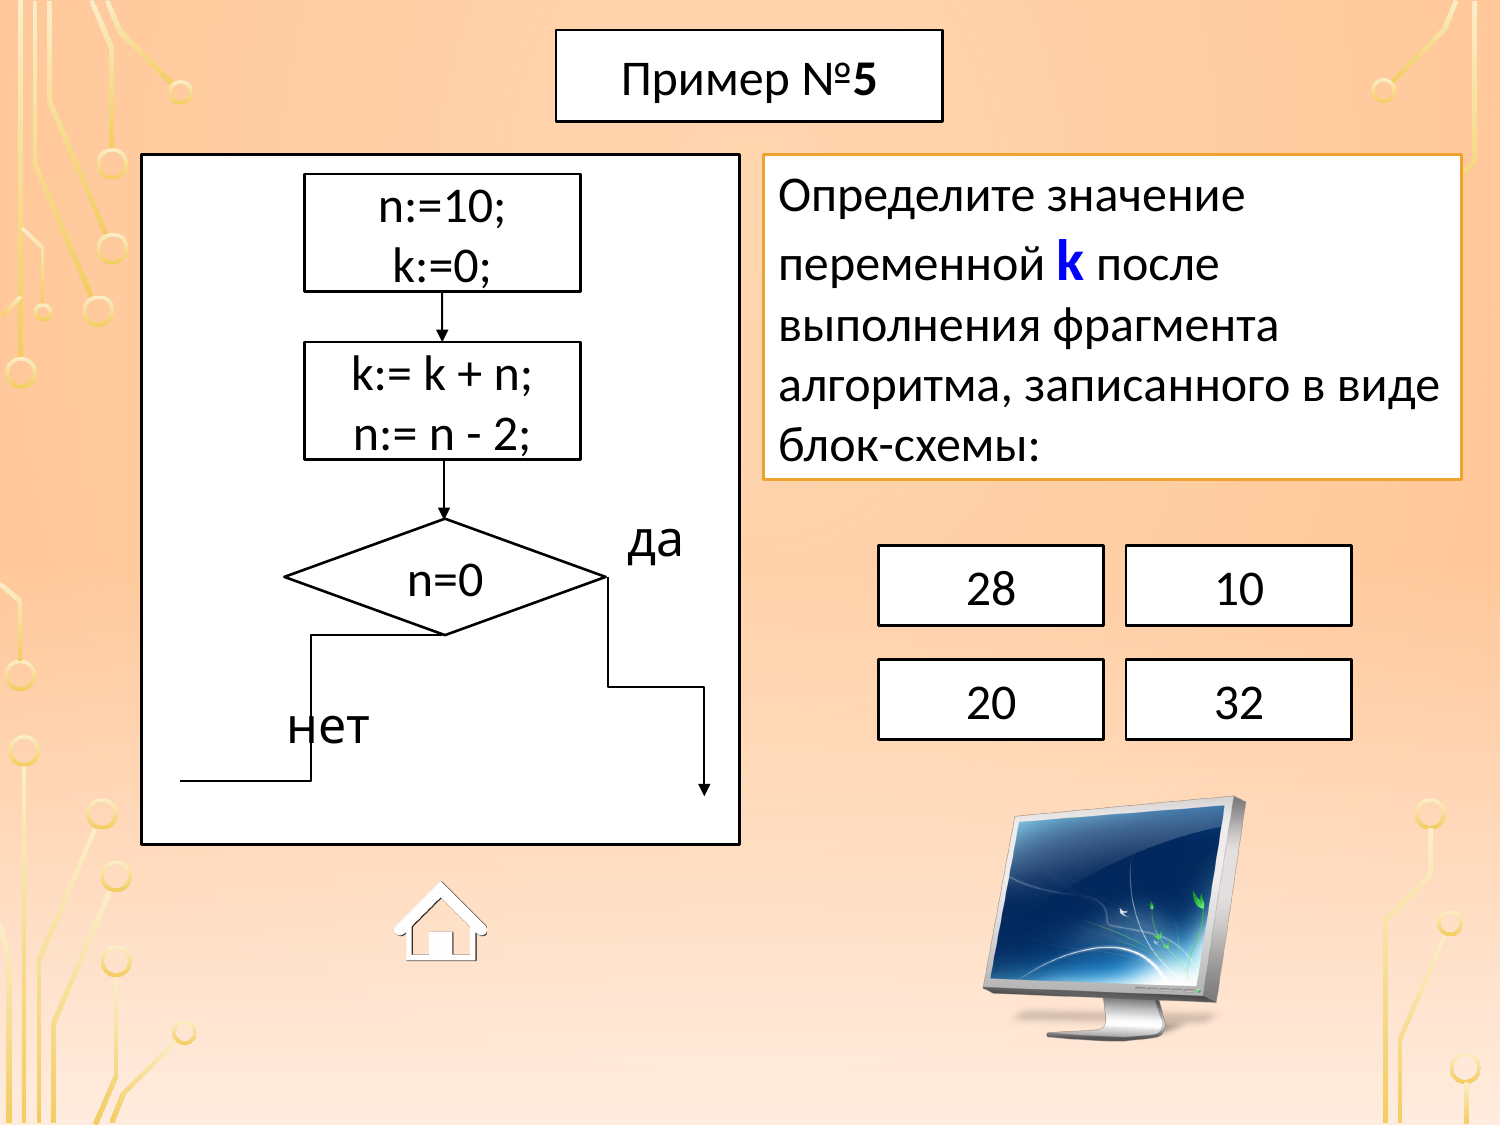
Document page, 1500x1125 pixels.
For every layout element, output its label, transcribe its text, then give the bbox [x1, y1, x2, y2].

text_box 20 [877, 658, 1105, 741]
text_box n=0 [283, 517, 607, 637]
picture [971, 779, 1254, 1062]
text_box Пример №5 [555, 29, 944, 123]
text_box [140, 153, 741, 846]
text_box 10 [1125, 544, 1353, 627]
text_box n:=10; k:=0; [303, 173, 582, 293]
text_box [179, 634, 443, 782]
text_box да [603, 507, 709, 566]
text_box 28 [877, 544, 1105, 627]
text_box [546, 638, 766, 736]
text_box Определите значение переменной k после выполнения фрагмента алгоритма, записанного в виде блок-схемы: [762, 153, 1463, 481]
picture [393, 873, 488, 968]
text_box k:= k + n; n:= n - 2; [303, 341, 582, 461]
text_box 32 [1125, 658, 1353, 741]
